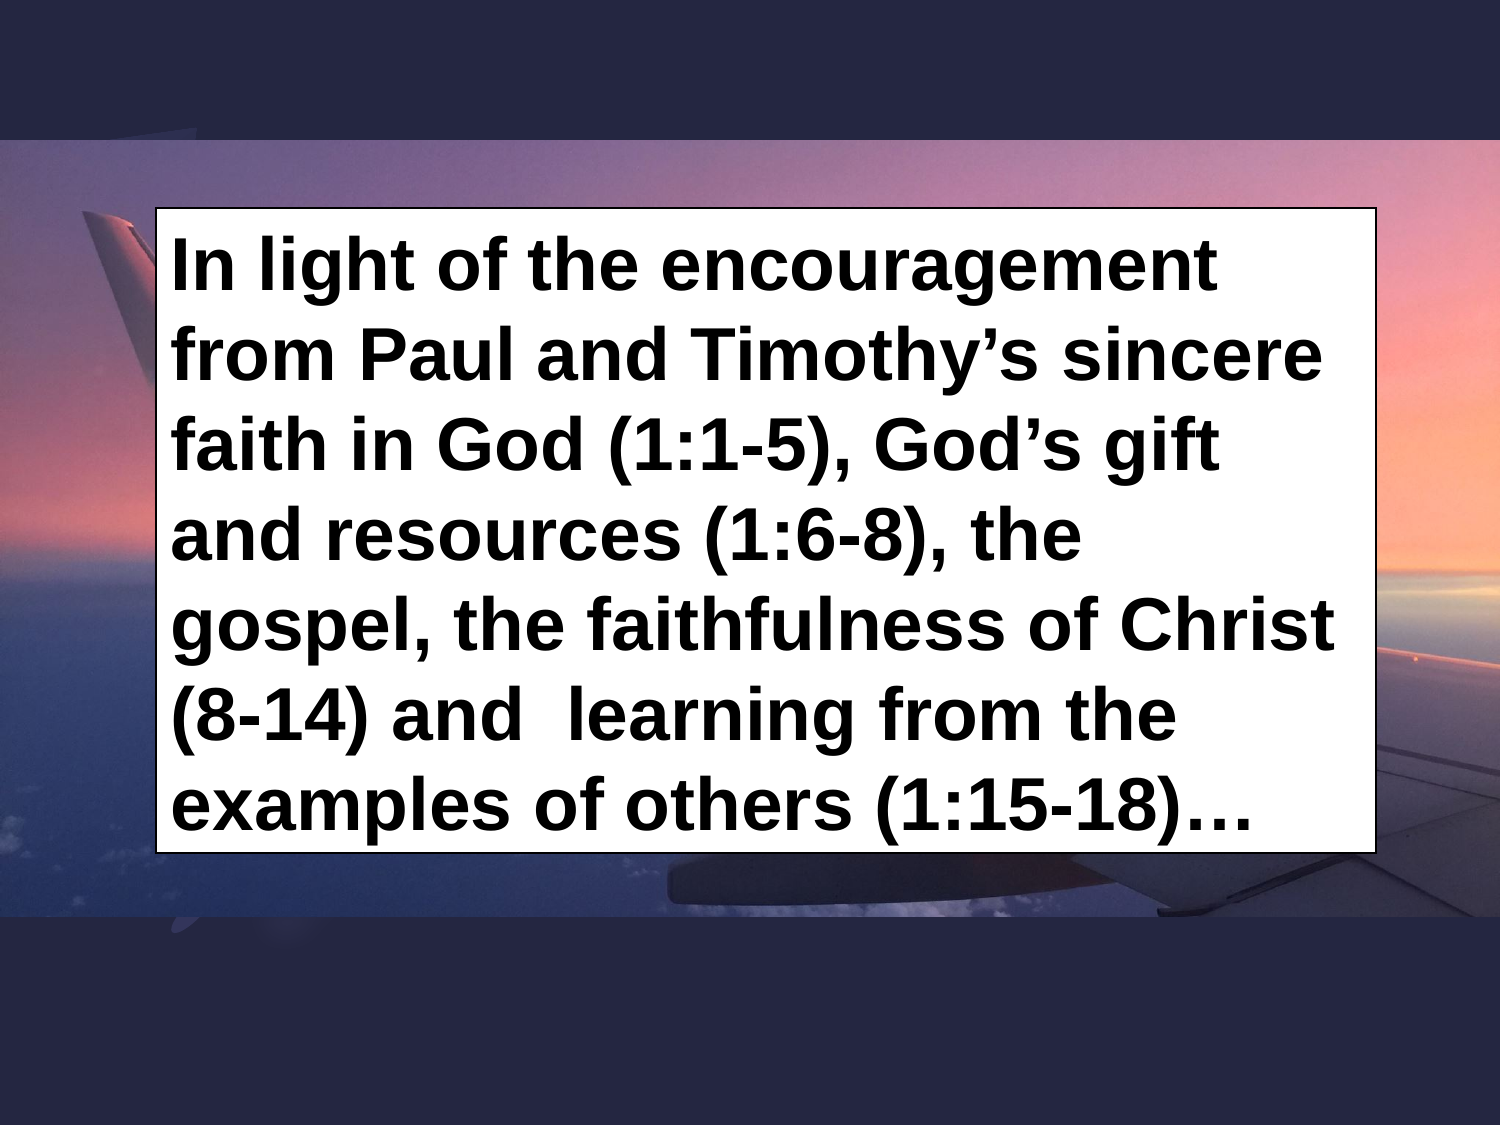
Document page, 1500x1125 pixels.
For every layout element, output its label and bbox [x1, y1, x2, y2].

picture [0, 140, 1500, 917]
